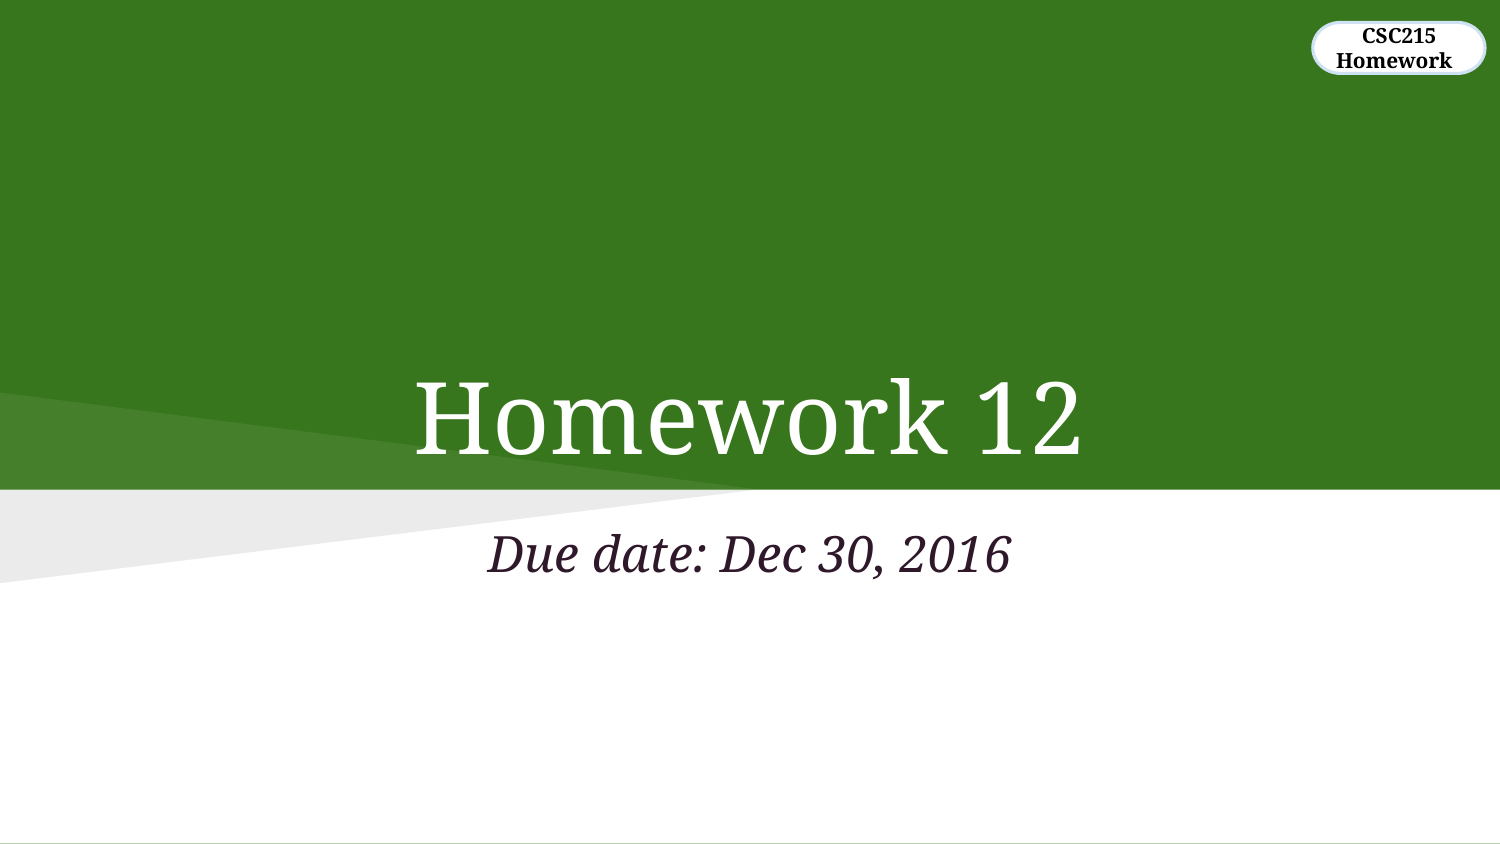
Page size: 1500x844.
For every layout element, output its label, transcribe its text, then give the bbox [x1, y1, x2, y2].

subtitle Due date: Dec 30, 2016 [112, 507, 1388, 617]
title Homework 12 [112, 286, 1388, 490]
text_box CSC215 Homework [1312, 22, 1486, 74]
